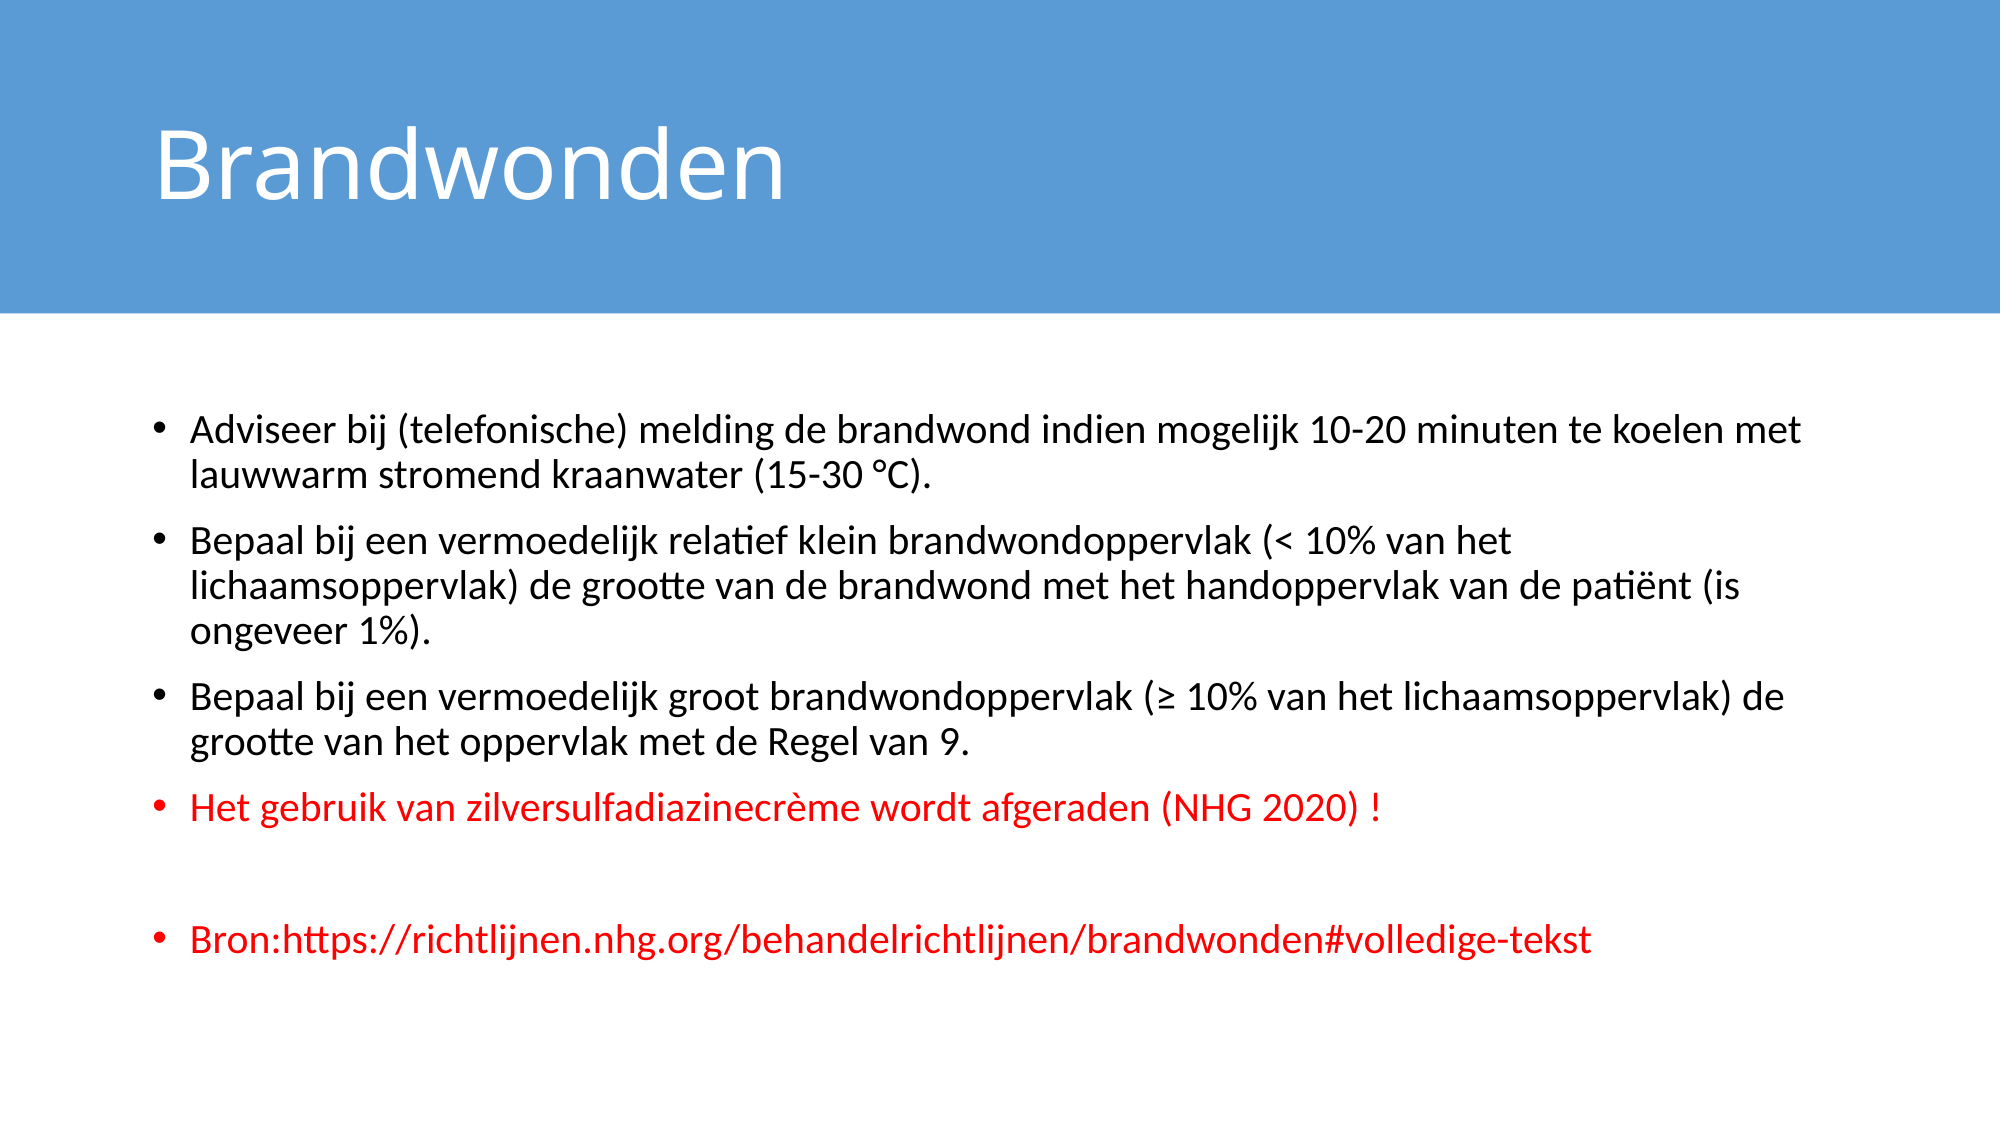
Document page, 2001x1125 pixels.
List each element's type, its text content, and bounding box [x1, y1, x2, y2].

text_box [0, 0, 2000, 314]
list Adviseer bij (telefonische) melding de brandwond indien mogelijk 10-20 minuten te koelen met lauwwarm stromend kraanwater (15-30 °C). Bepaal bij een vermoedelijk relatief klein brandwondoppervlak (< 10% van het lichaamsoppervlak) de grootte van de brandwond met het handoppervlak van de patiënt (is ongeveer 1%). Bepaal bij een vermoedelijk groot brandwondoppervlak (≥ 10% van het lichaamsoppervlak) de grootte van het oppervlak met de Regel van 9. Het gebruik van zilversulfadiazinecrème wordt afgeraden (NHG 2020) ! Bron:https://richtlijnen.nhg.org/behandelrichtlijnen/brandwonden#volledige-tekst [137, 399, 1863, 1014]
title Brandwonden [137, 59, 1863, 278]
